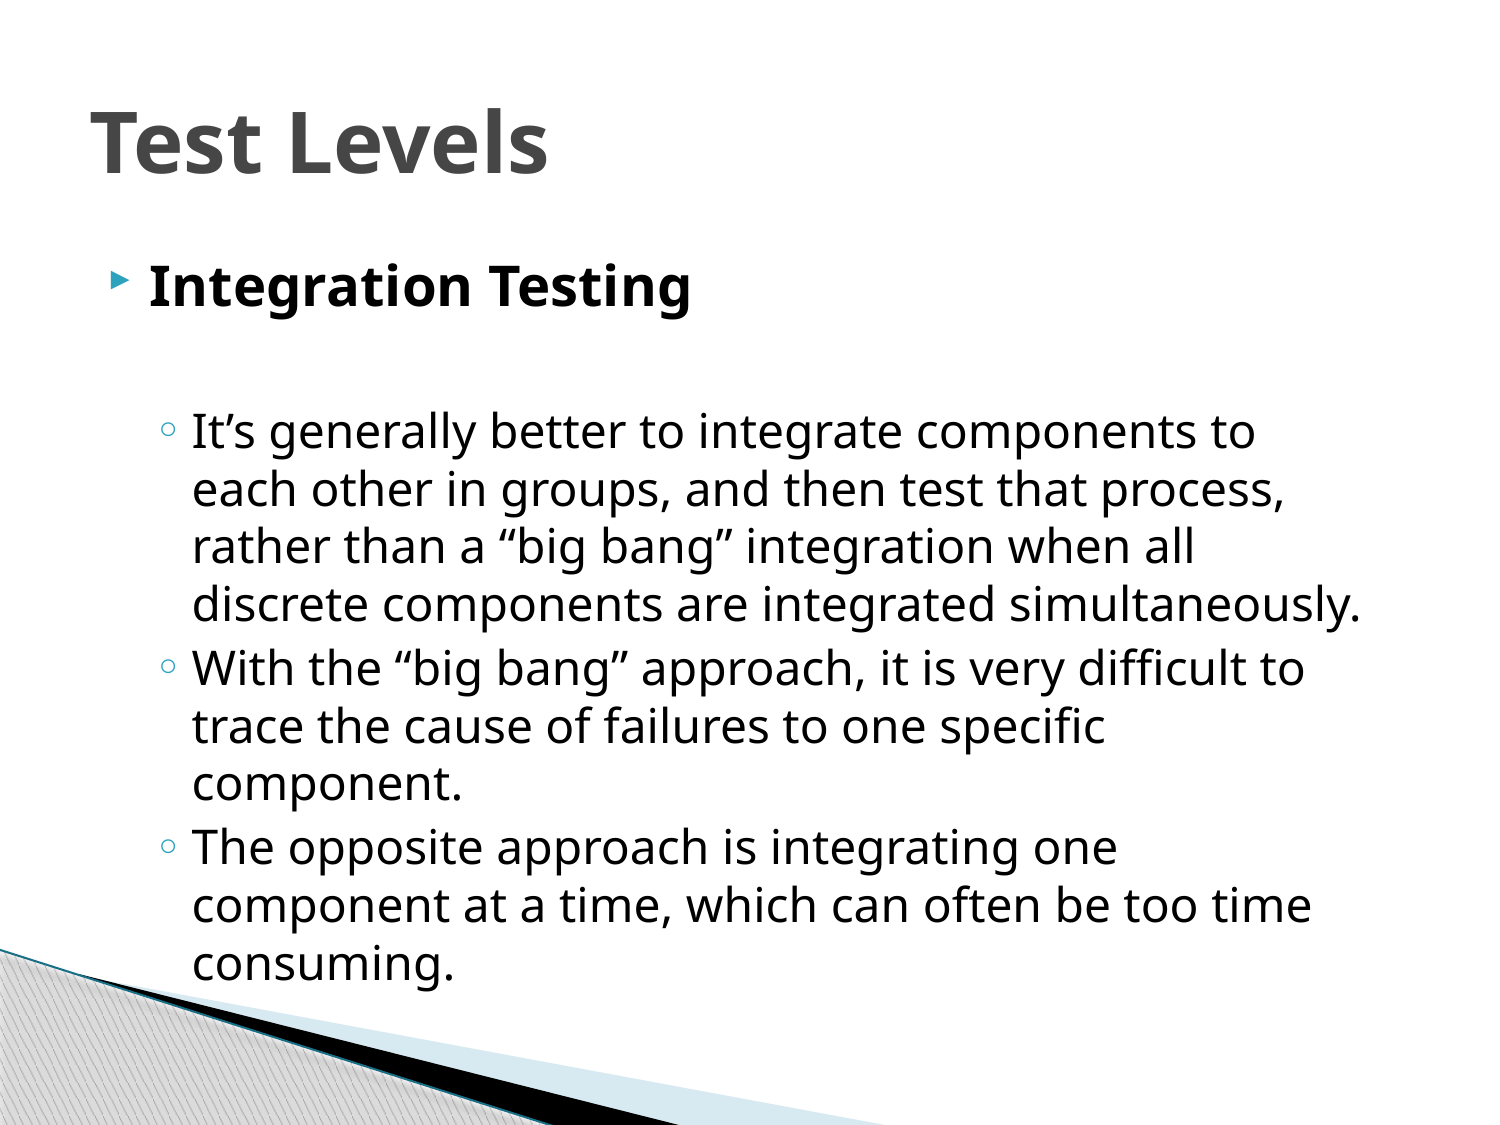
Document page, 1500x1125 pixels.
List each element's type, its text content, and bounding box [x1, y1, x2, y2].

title Test Levels [75, 45, 1425, 233]
list Integration Testing It’s generally better to integrate components to each other in groups, and then test that process, rather than a “big bang” integration when all discrete components are integrated simultaneously. With the “big bang” approach, it is very difficult to trace the cause of failures to one specific component. The opposite approach is integrating one component at a time, which can often be too time consuming. [75, 243, 1388, 1012]
